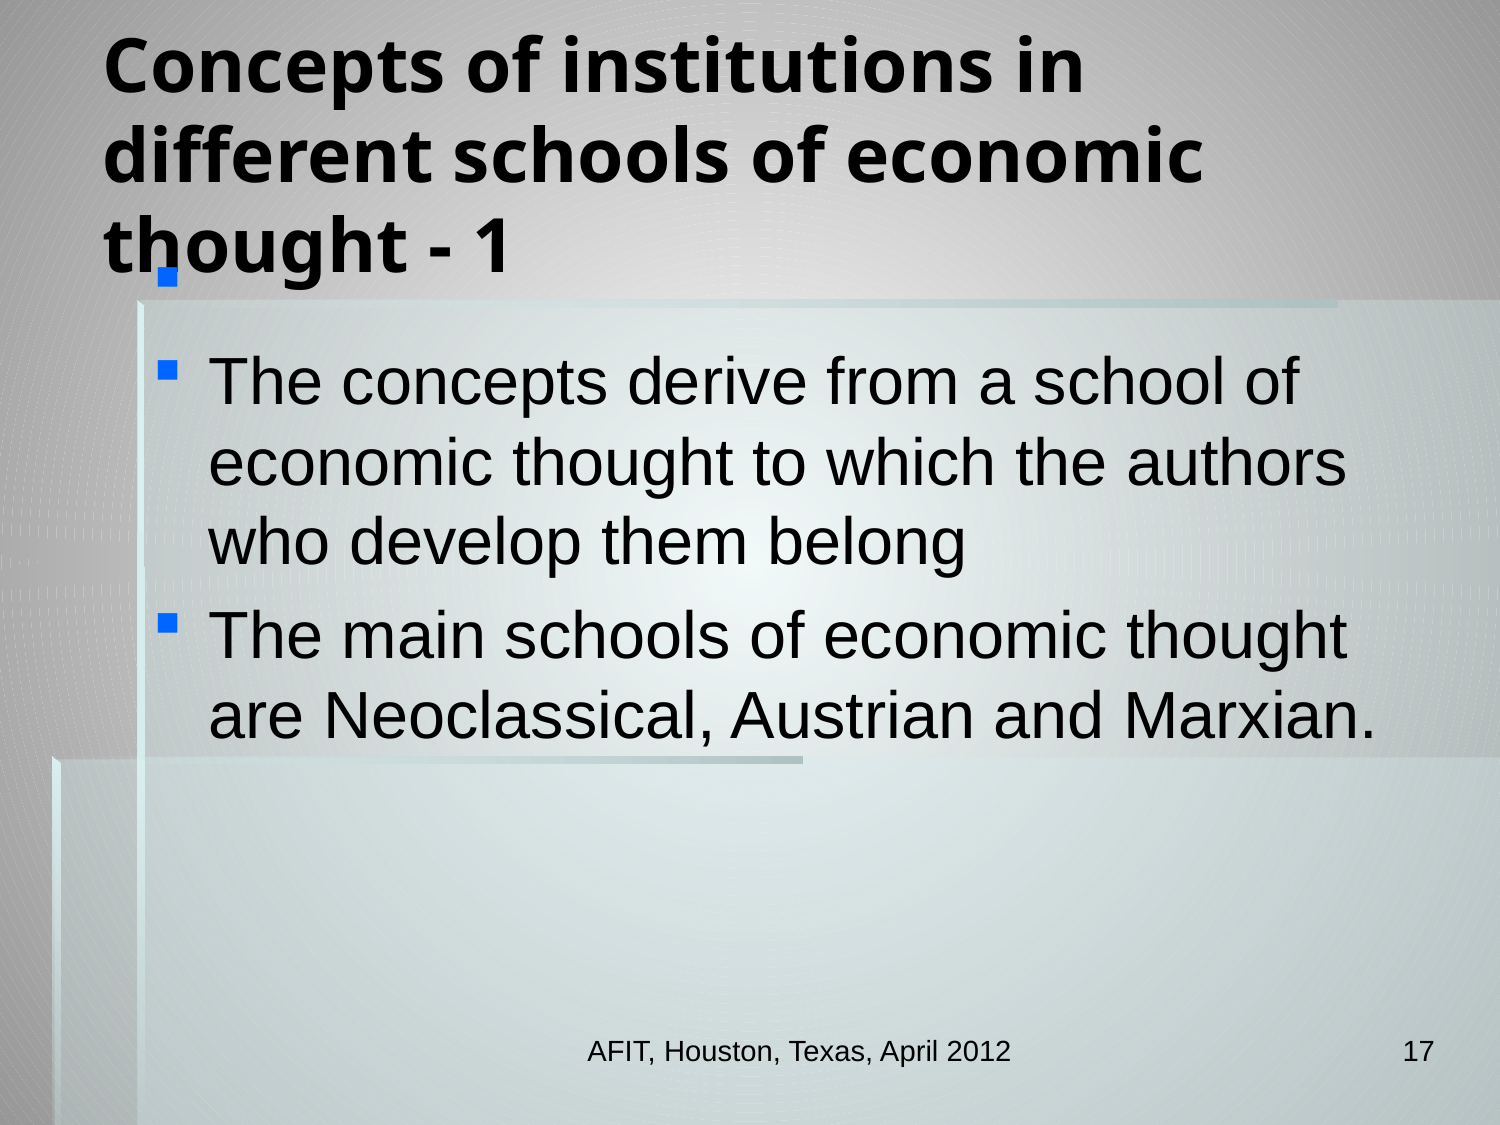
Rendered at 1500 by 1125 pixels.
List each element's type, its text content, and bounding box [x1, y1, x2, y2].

footer AFIT, Houston, Texas, April 2012 [562, 1024, 1038, 1103]
list The concepts derive from a school of economic thought to which the authors who develop them belong The main schools of economic thought are Neoclassical, Austrian and Marxian. [137, 237, 1452, 1001]
slide_number 17 [1137, 1024, 1451, 1103]
title Concepts of institutions in different schools of economic thought - 1 [87, 49, 1464, 286]
